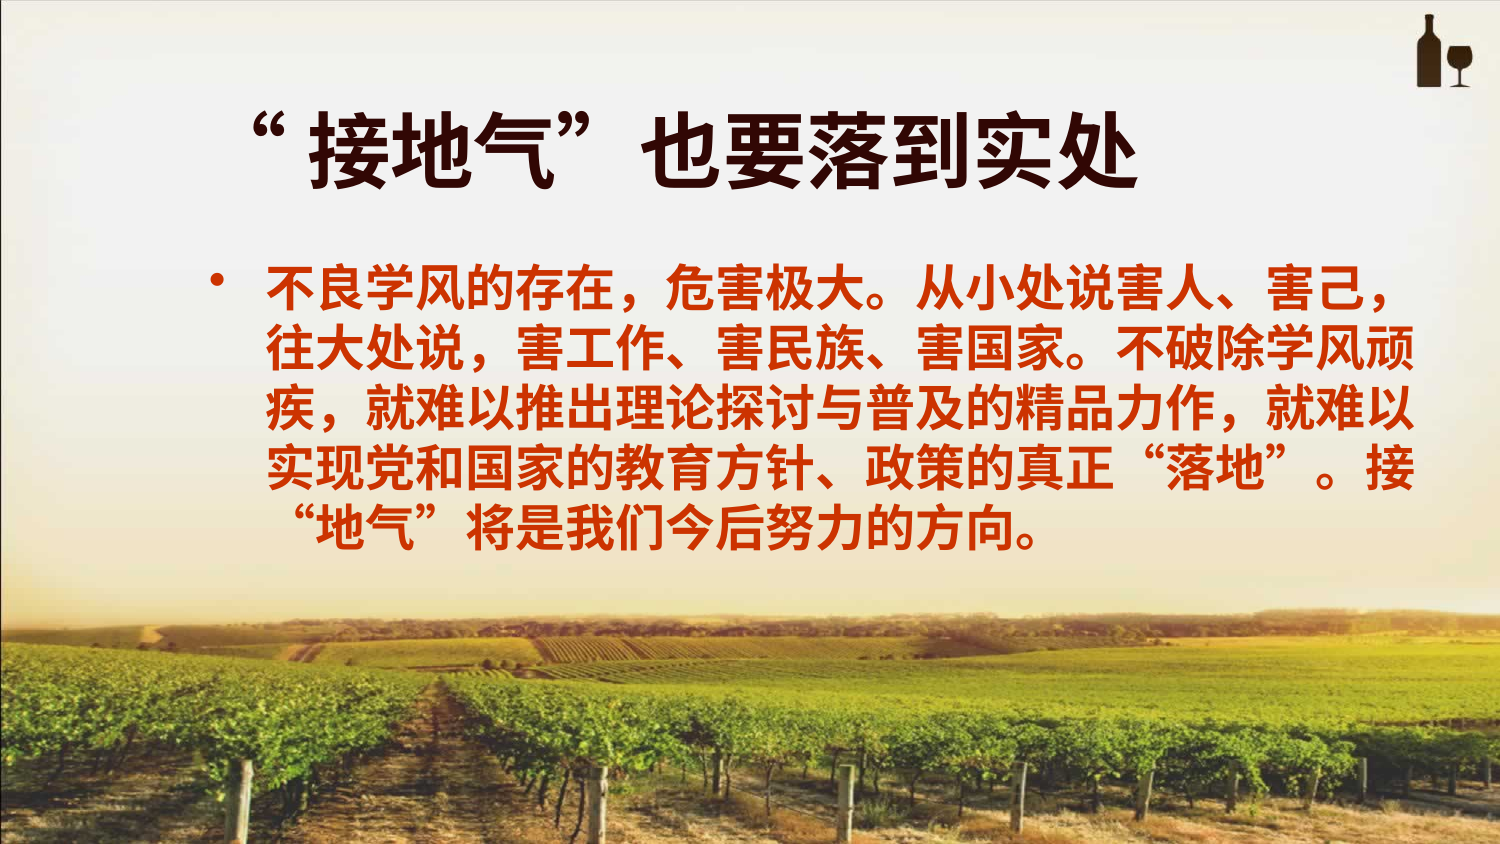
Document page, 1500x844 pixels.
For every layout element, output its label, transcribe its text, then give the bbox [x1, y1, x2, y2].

picture [0, 0, 1500, 844]
title “接地气”也要落到实处 [188, 26, 1468, 207]
list 不良学风的存在，危害极大。从小处说害人、害己，往大处说，害工作、害民族、害国家。不破除学风顽疾，就难以推出理论探讨与普及的精品力作，就难以实现党和国家的教育方针、政策的真正“落地”。接“地气”将是我们今后努力的方向。 [193, 248, 1470, 755]
